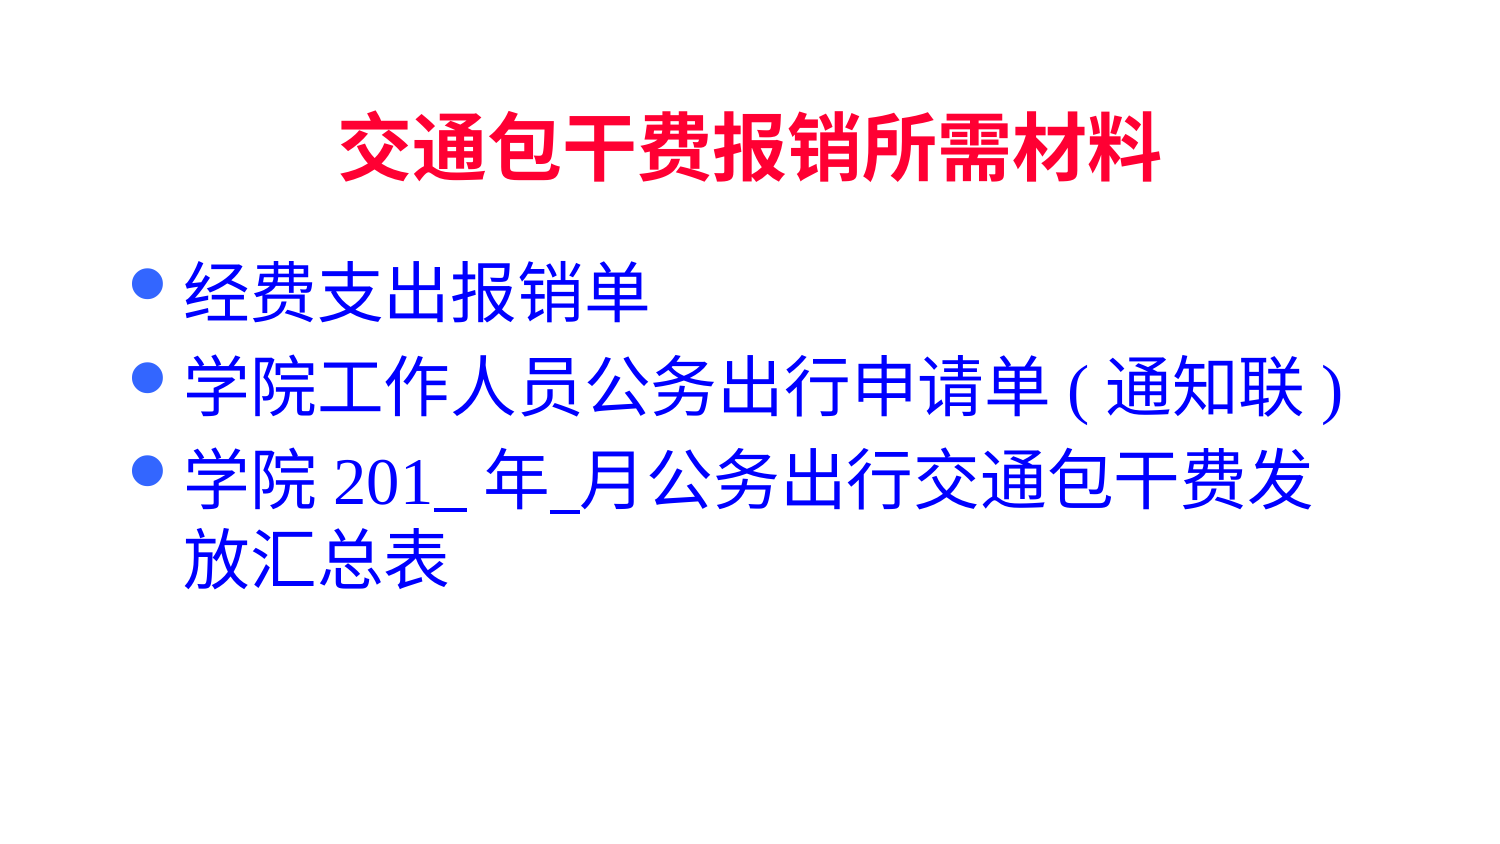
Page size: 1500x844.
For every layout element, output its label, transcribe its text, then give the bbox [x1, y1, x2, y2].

list 经费支出报销单 学院工作人员公务出行申请单(通知联) 学院201 年 月公务出行交通包干费发放汇总表 [112, 243, 1388, 751]
title 交通包干费报销所需材料 [112, 75, 1388, 216]
